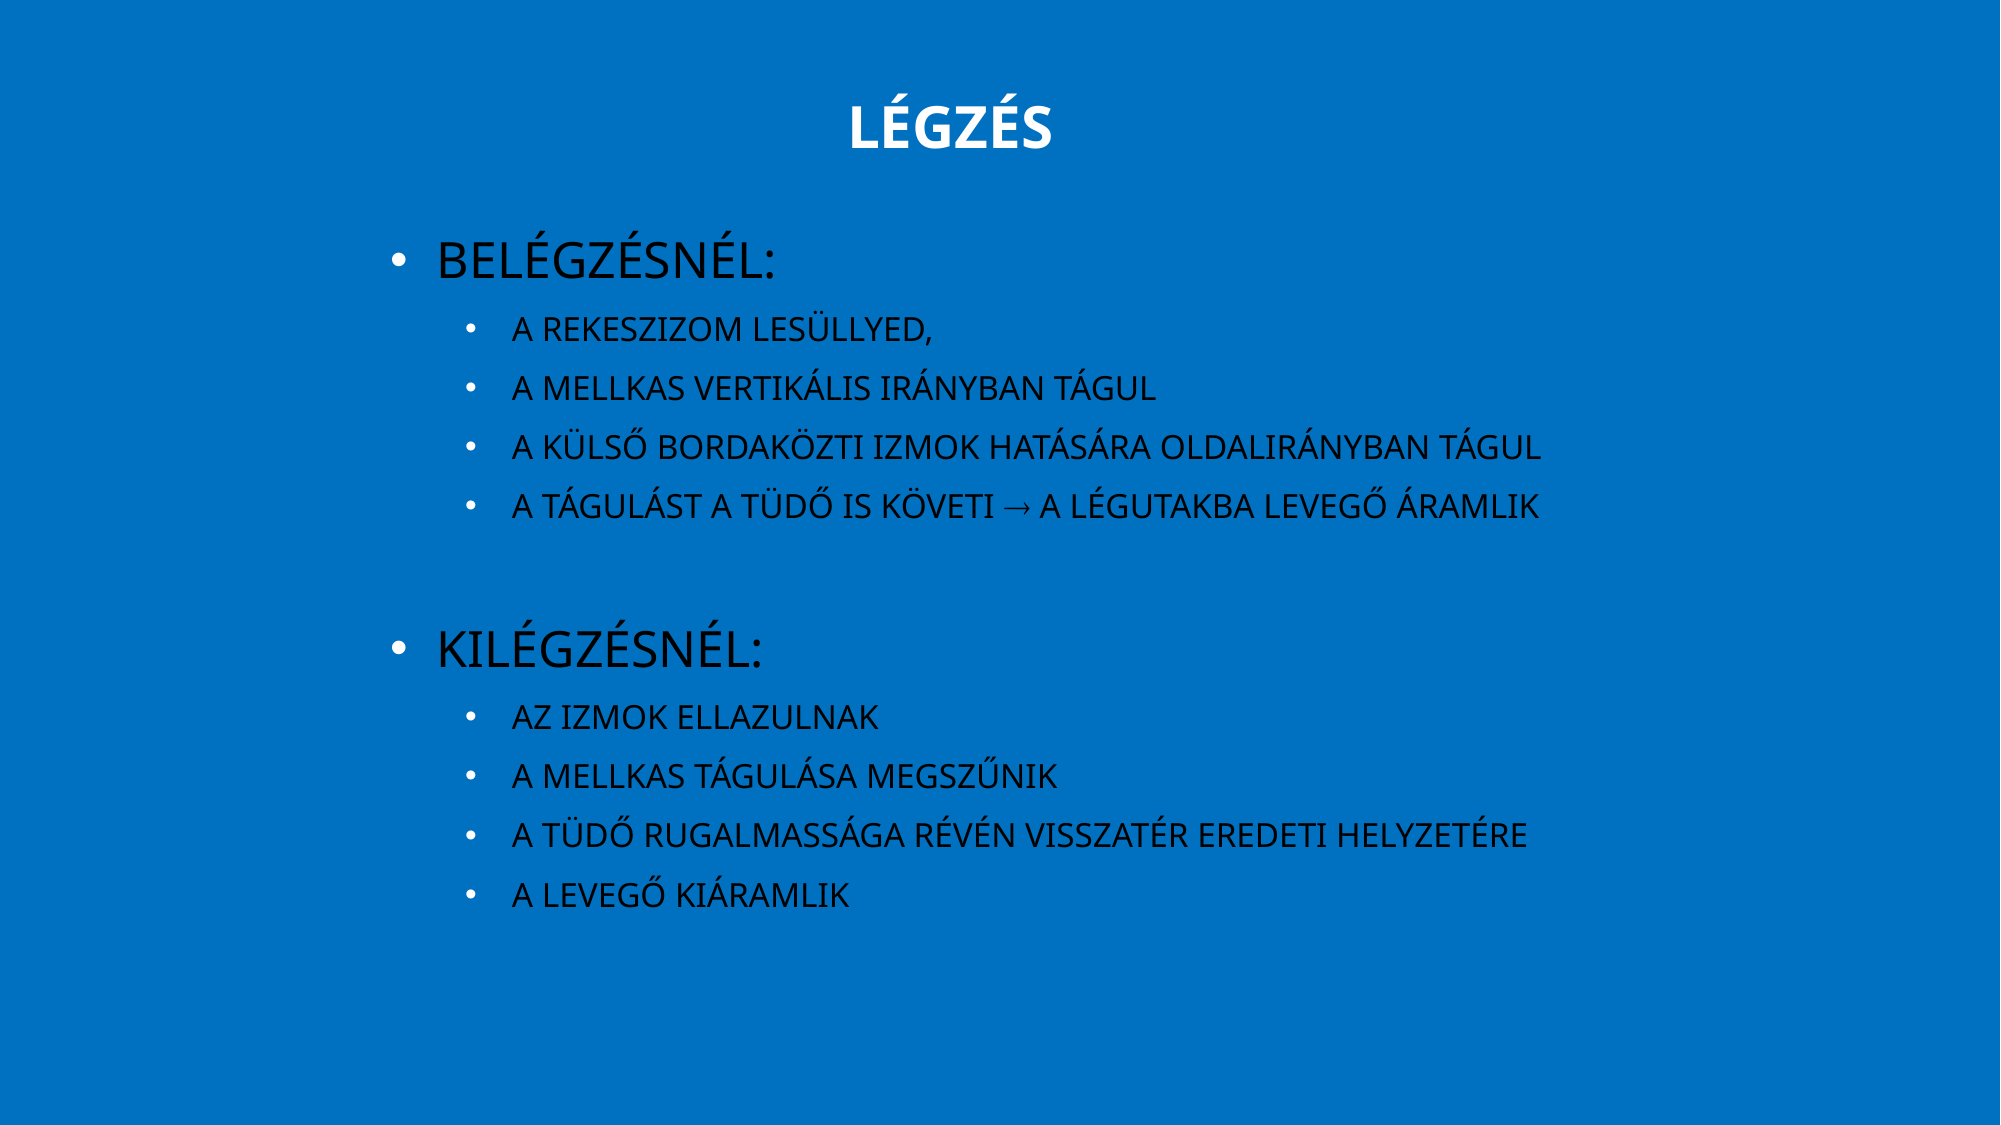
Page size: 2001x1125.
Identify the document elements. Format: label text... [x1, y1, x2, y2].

list Belégzésnél: a rekeszizom lesüllyed, a mellkas vertikális irányban tágul a külső bordaközti izmok hatására oldalirányban tágul a tágulást a tüdő is követi  a légutakba levegő áramlik Kilégzésnél: az izmok ellazulnak a mellkas tágulása megszűnik a tüdő rugalmassága révén visszatér eredeti helyzetére a levegő kiáramlik [300, 187, 1713, 1038]
title Légzés [312, 75, 1588, 175]
